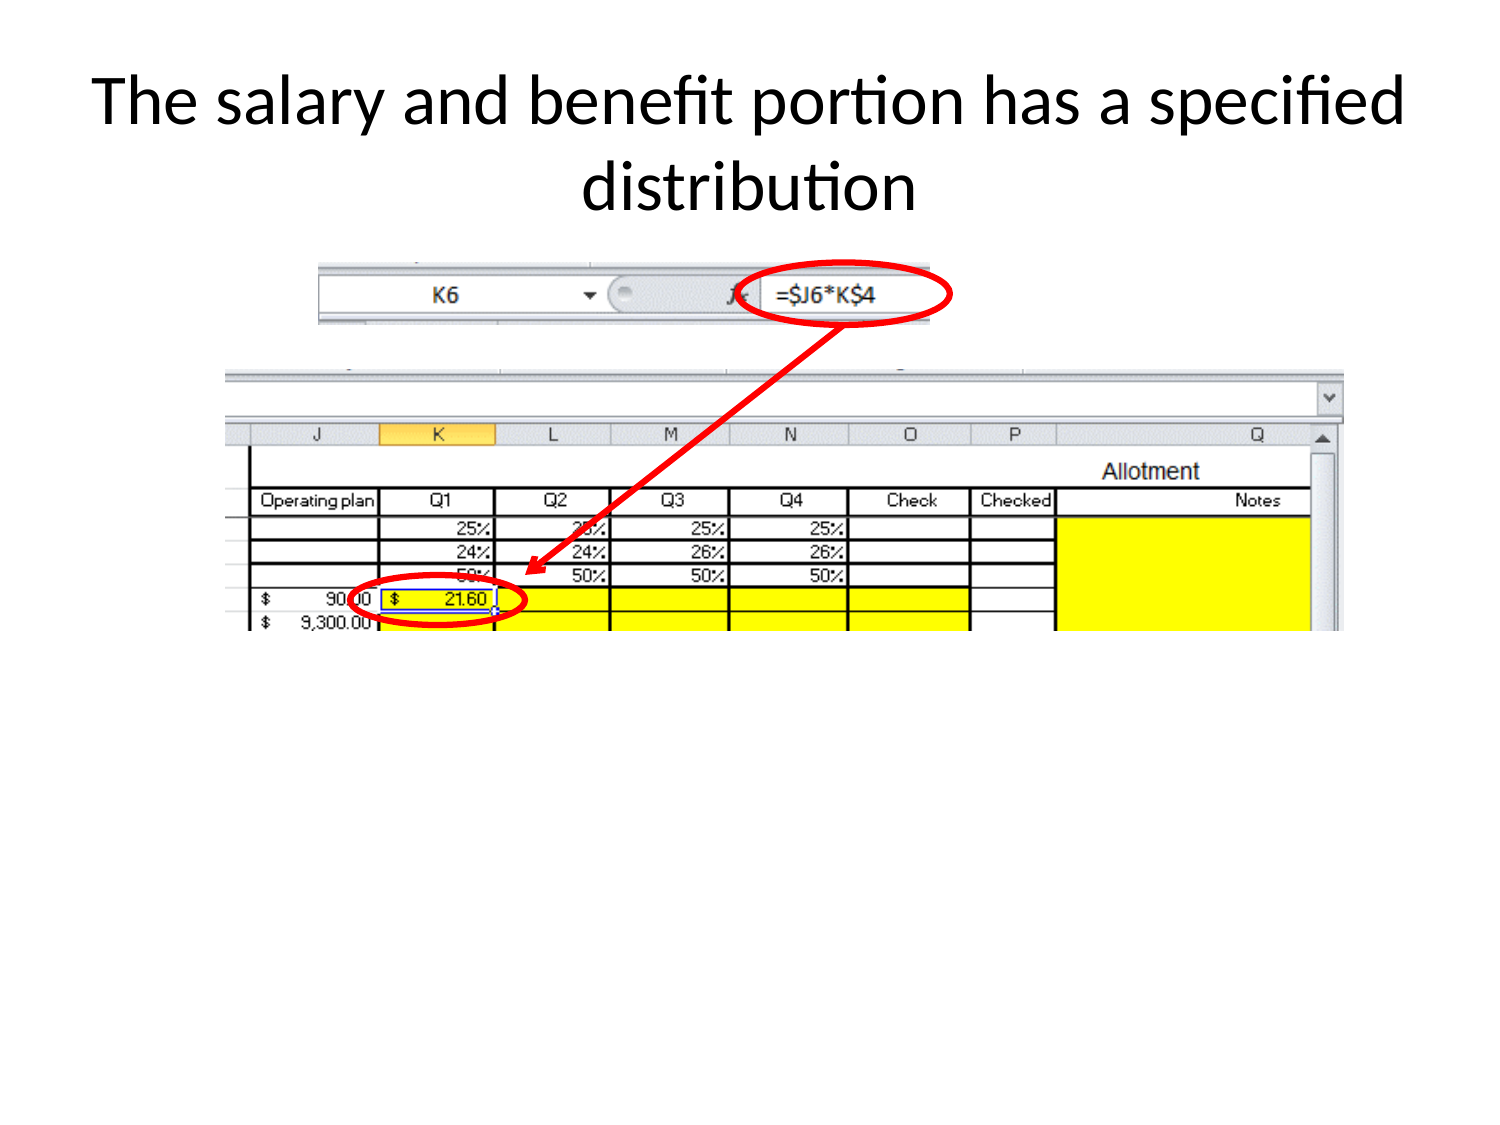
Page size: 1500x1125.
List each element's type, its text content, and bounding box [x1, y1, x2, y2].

picture [318, 262, 930, 326]
text_box [934, 274, 952, 313]
title The salary and benefit portion has a specified distribution [75, 45, 1425, 233]
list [224, 369, 1345, 631]
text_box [524, 324, 844, 576]
